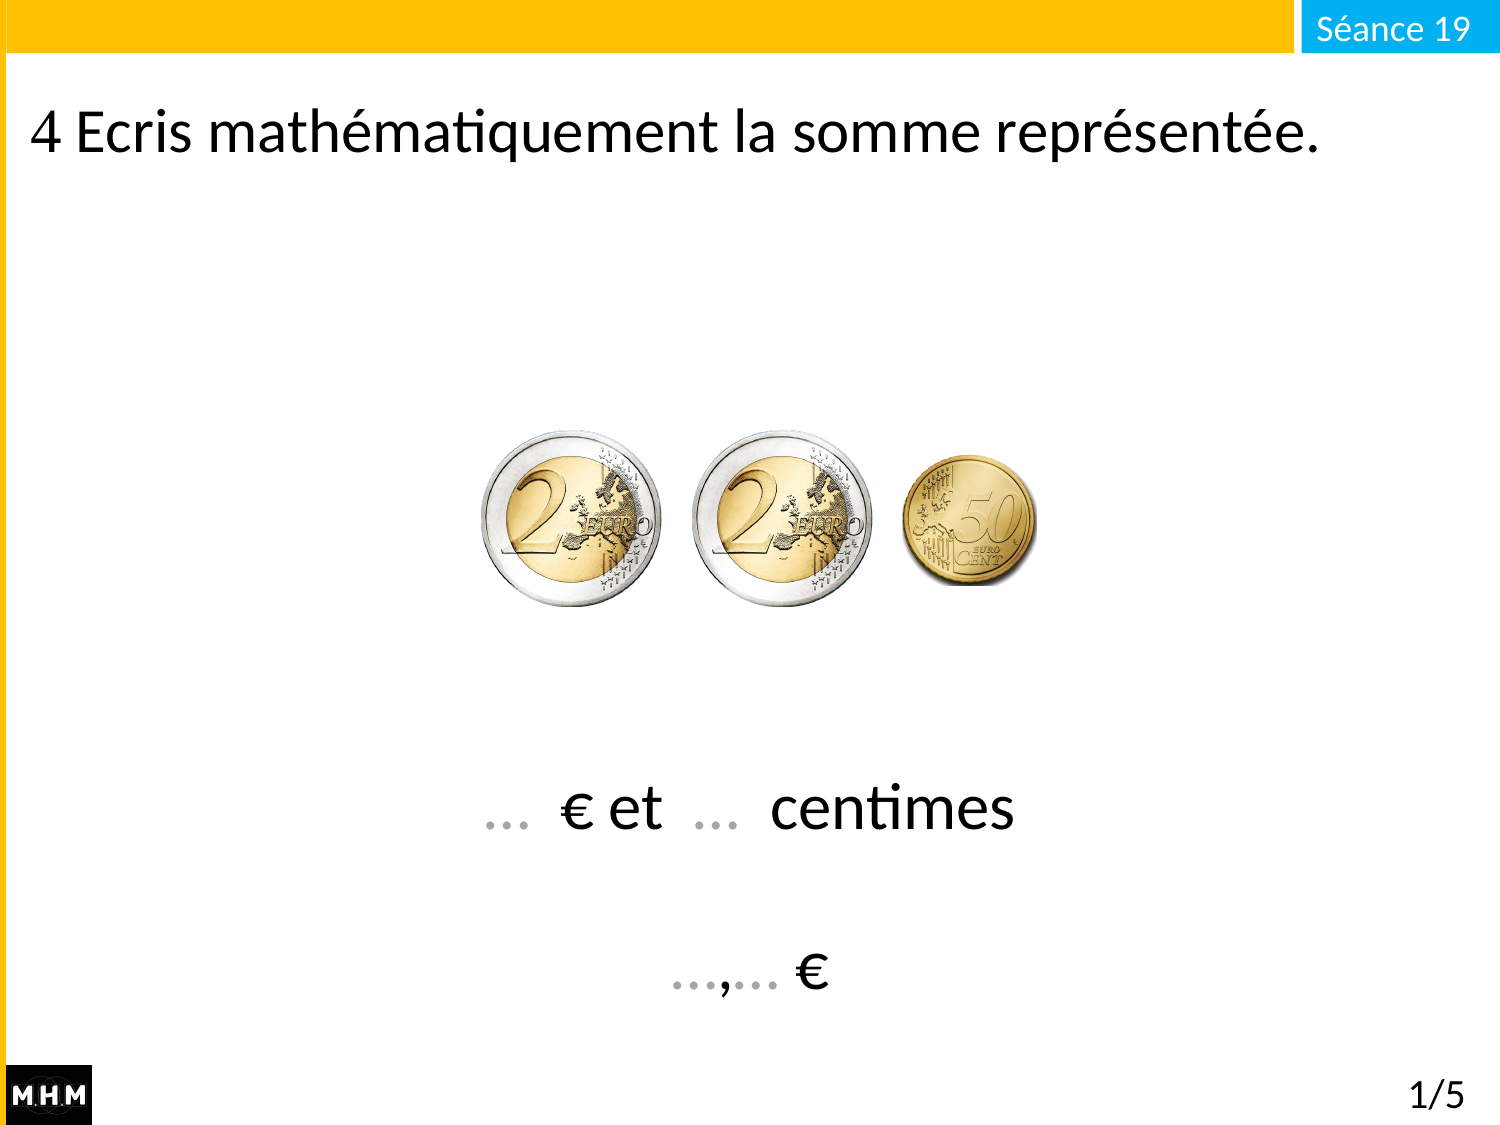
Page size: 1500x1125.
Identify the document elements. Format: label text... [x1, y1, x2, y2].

picture [6, 1065, 92, 1125]
list 1/5 [1373, 1064, 1500, 1125]
text_box … € et … centimes …,… € [392, 675, 1108, 1011]
picture [480, 430, 662, 607]
picture [902, 453, 1037, 586]
picture [691, 430, 873, 607]
title  Ecris mathématiquement la somme représentée. [14, 60, 1391, 205]
